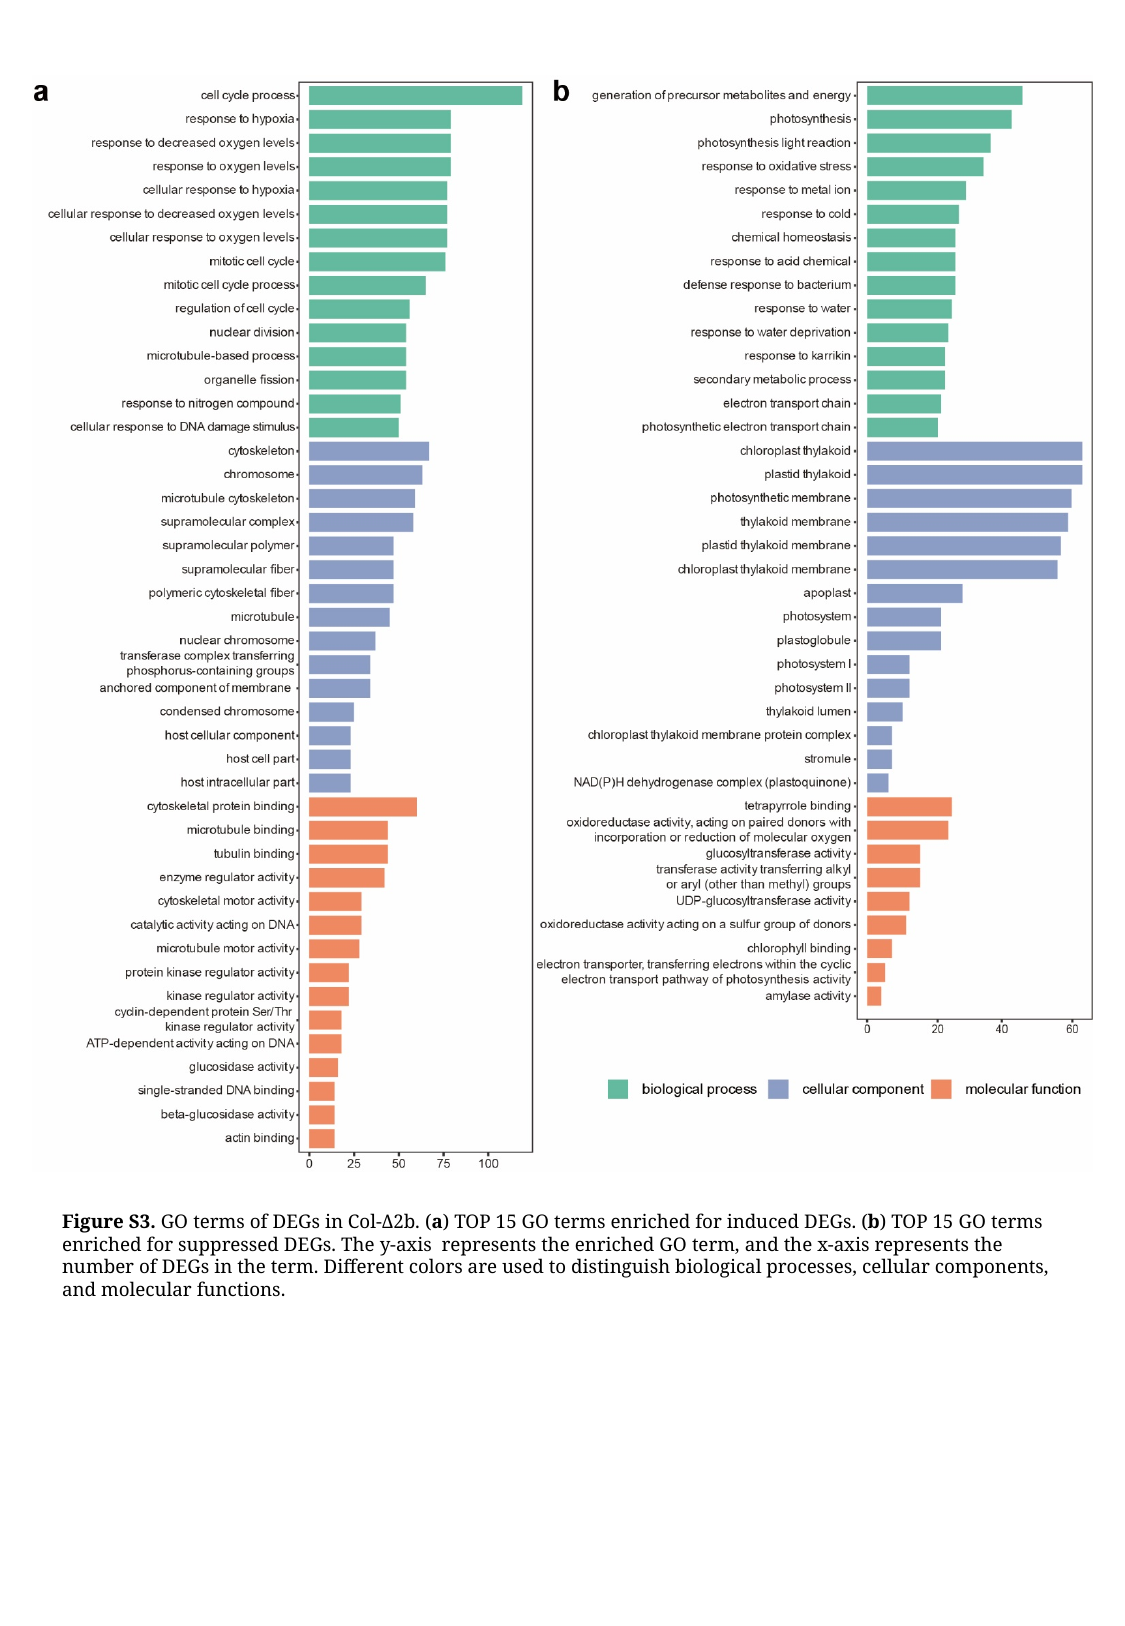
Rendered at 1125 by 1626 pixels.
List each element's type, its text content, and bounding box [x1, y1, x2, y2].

text_box Figure S3. GO terms of DEGs in Col-Δ2b. (a) TOP 15 GO terms enriched for induced DEGs. (b) TOP 15 GO terms enriched for suppressed DEGs. The y-axis represents the enriched GO term, and the x-axis represents the number of DEGs in the term. Different colors are used to distinguish biological processes, cellular components, and molecular functions. [47, 1202, 1078, 1308]
picture [32, 75, 1093, 1172]
